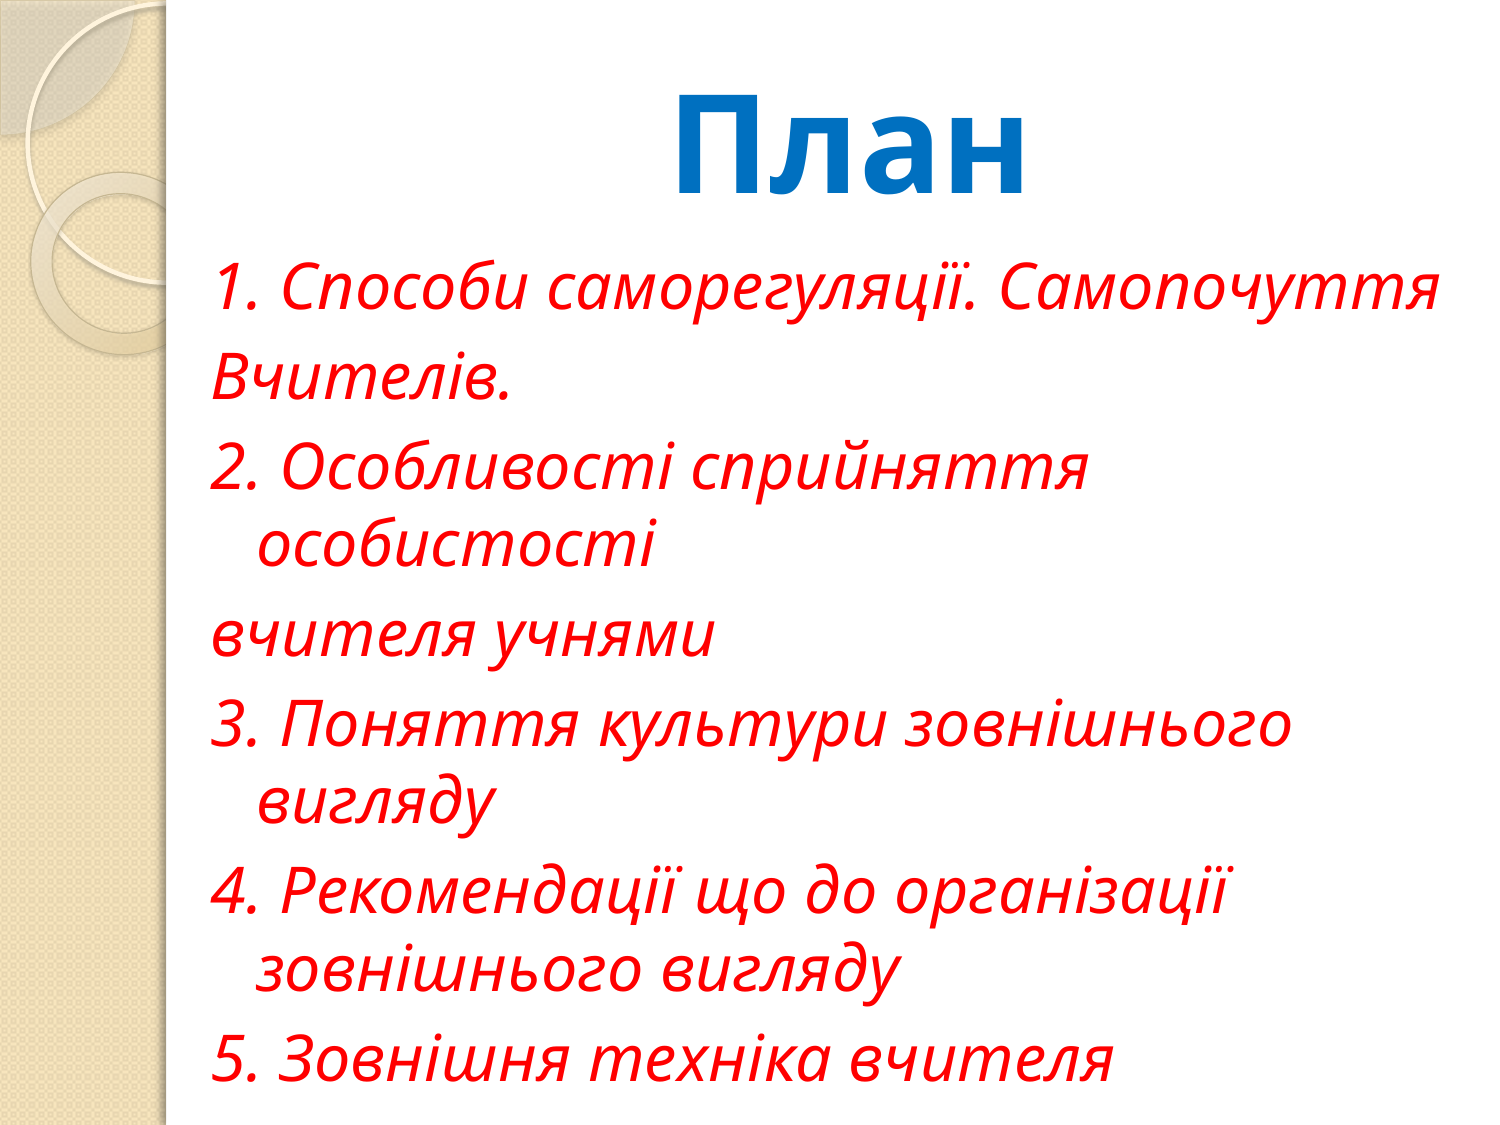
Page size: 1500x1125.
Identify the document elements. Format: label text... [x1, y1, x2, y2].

list 1. Способи саморегуляції. Самопочуття Вчителів. 2. Особливості сприйняття особистості вчителя учнями 3. Поняття культури зовнішнього вигляду 4. Рекомендації що до організації зовнішнього вигляду 5. Зовнішня техніка вчителя [183, 237, 1466, 1125]
title План [235, 45, 1466, 233]
